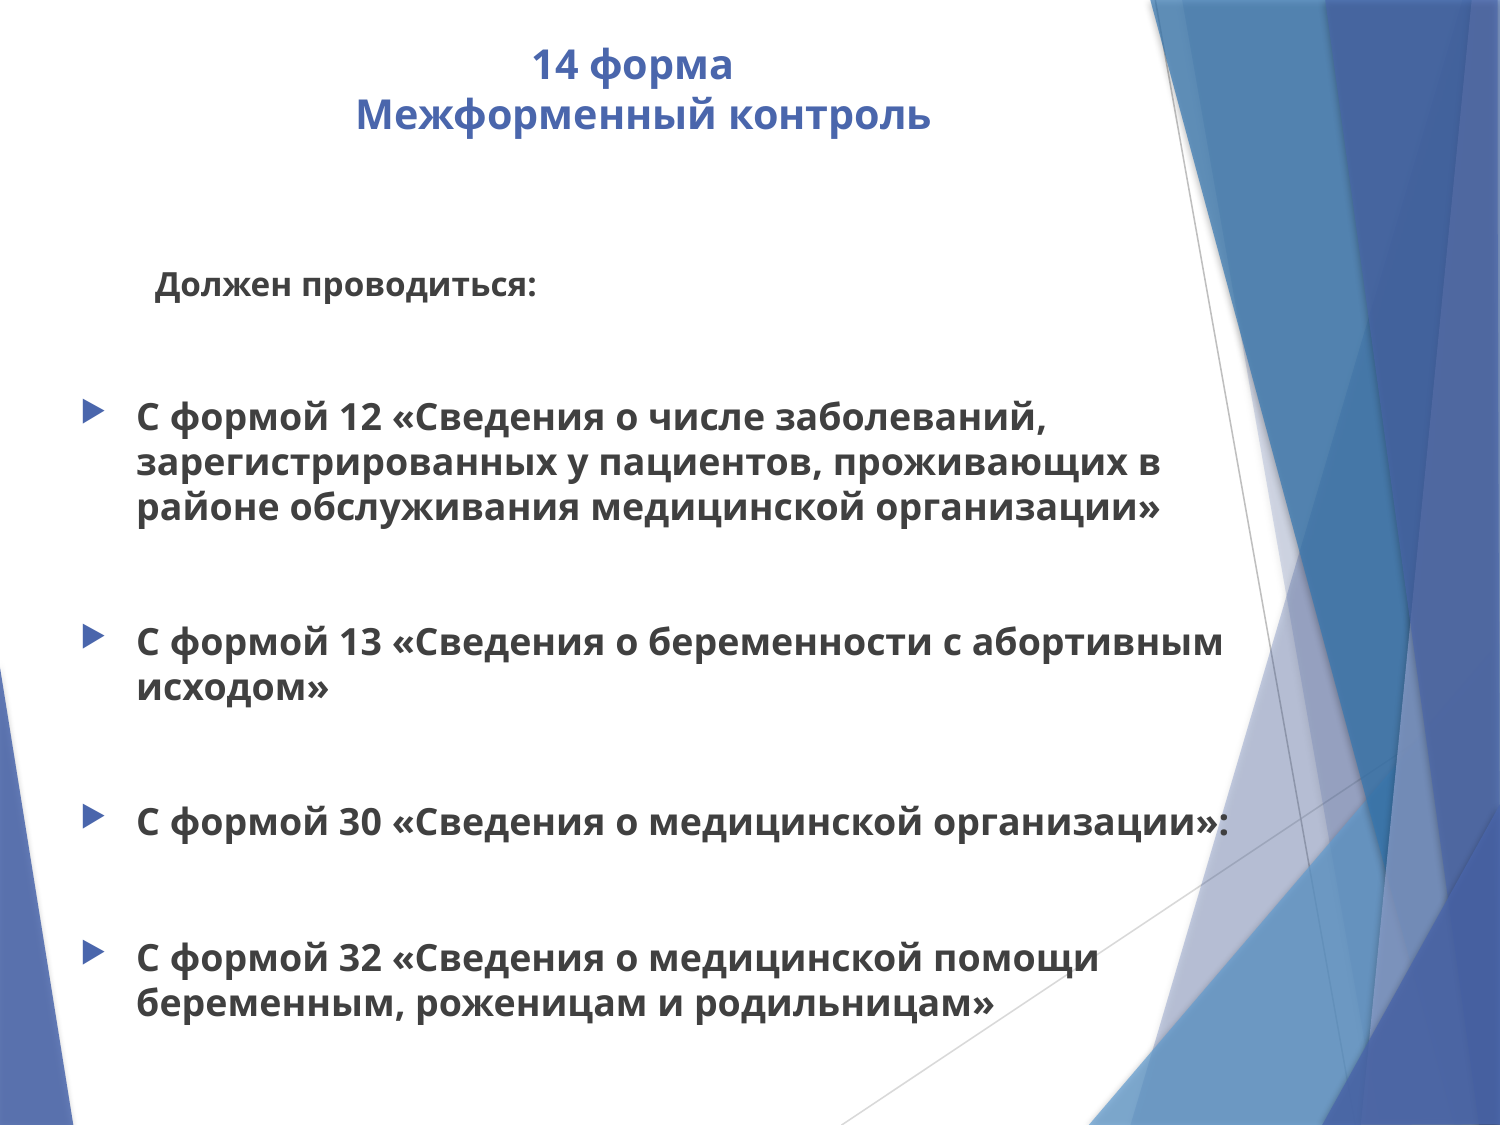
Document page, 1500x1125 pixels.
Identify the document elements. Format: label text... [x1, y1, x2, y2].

list Должен проводиться: С формой 12 «Сведения о числе заболеваний, зарегистрированных у пациентов, проживающих в районе обслуживания медицинской организации» С формой 13 «Сведения о беременности с абортивным исходом» С формой 30 «Сведения о медицинской организации»: С формой 32 «Сведения о медицинской помощи беременным, роженицам и родильницам» [64, 255, 1282, 1035]
title 14 форма Межформенный контроль [99, 30, 1187, 197]
